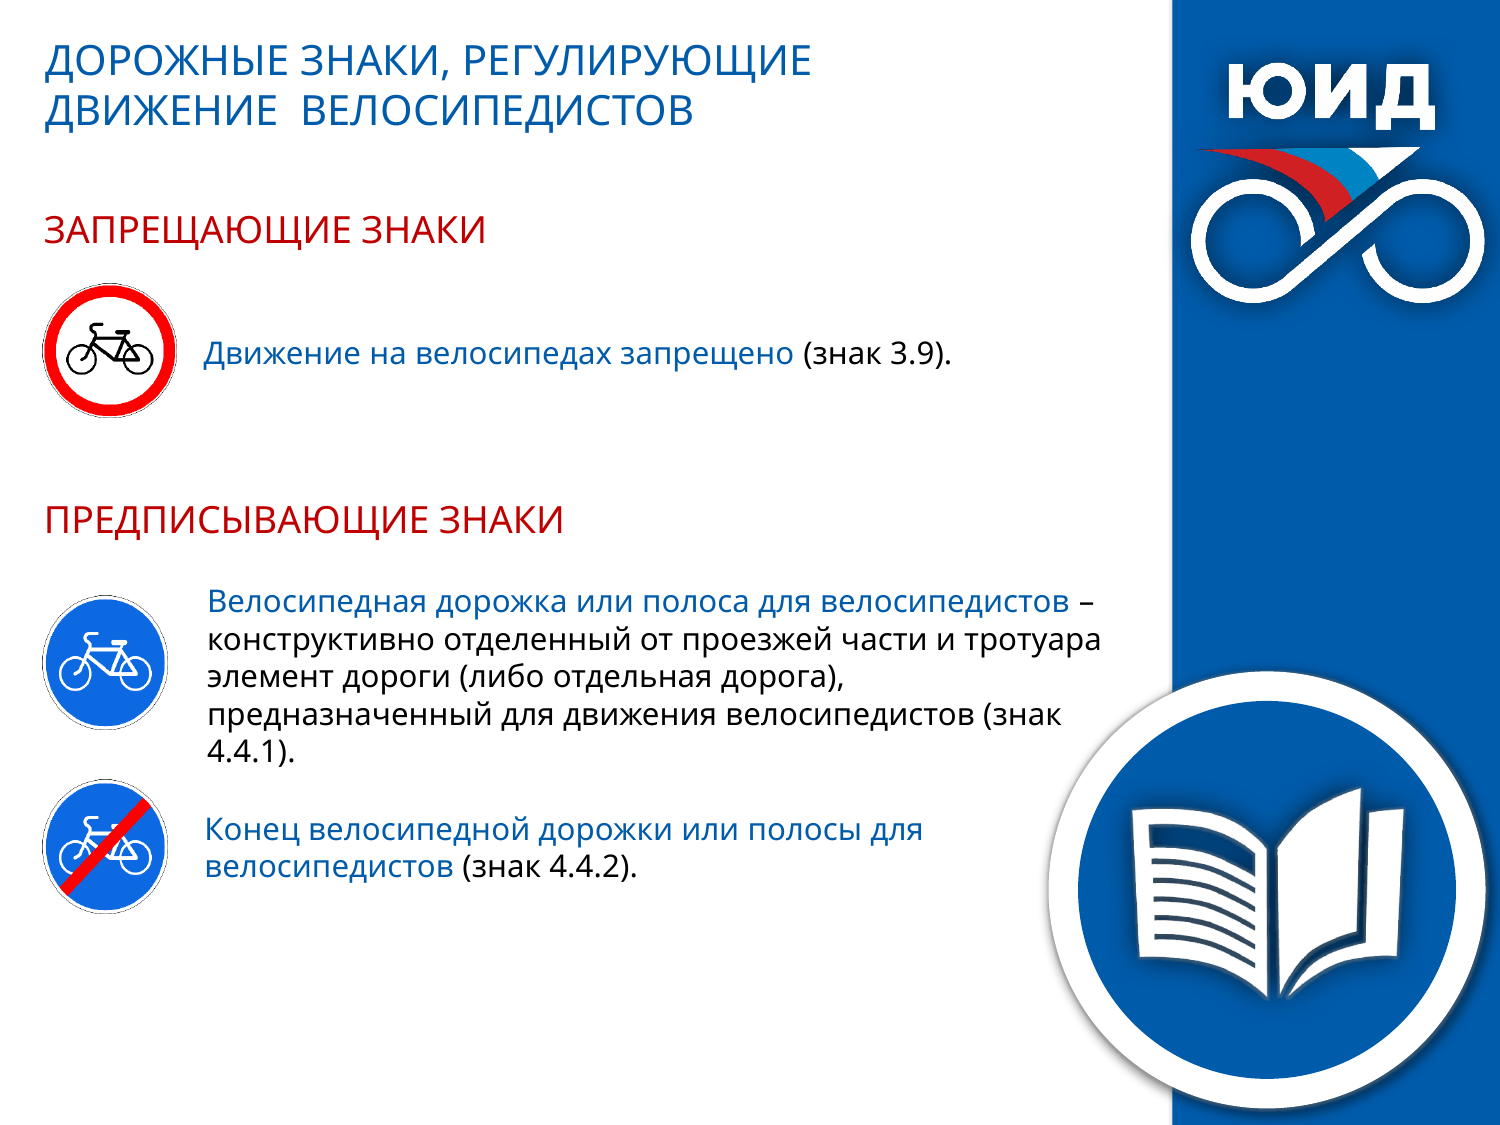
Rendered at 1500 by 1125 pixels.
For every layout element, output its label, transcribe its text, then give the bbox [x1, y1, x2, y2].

picture [42, 595, 168, 731]
picture [42, 283, 177, 418]
text_box ДОРОЖНЫЕ ЗНАКИ, РЕГУЛИРУЮЩИЕ ДВИЖЕНИЕ ВЕЛОСИПЕДИСТОВ [31, 26, 1048, 142]
text_box ЗАПРЕЩАЮЩИЕ ЗНАКИ [29, 198, 1048, 259]
text_box Конец велосипедной дорожки или полосы для велосипедистов (знак 4.4.2). [189, 801, 1048, 892]
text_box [1048, 0, 1500, 1125]
text_box Велосипедная дорожка или полоса для велосипедистов – конструктивно отделенный от проезжей части и тротуара элемент дороги (либо отдельная дорога), предназначенный для движения велосипедистов (знак 4.4.1). [192, 574, 1048, 776]
picture [42, 779, 168, 914]
text_box Движение на велосипедах запрещено (знак 3.9). [188, 325, 1048, 378]
text_box ПРЕДПИСЫВАЮЩИЕ ЗНАКИ [29, 489, 1048, 549]
